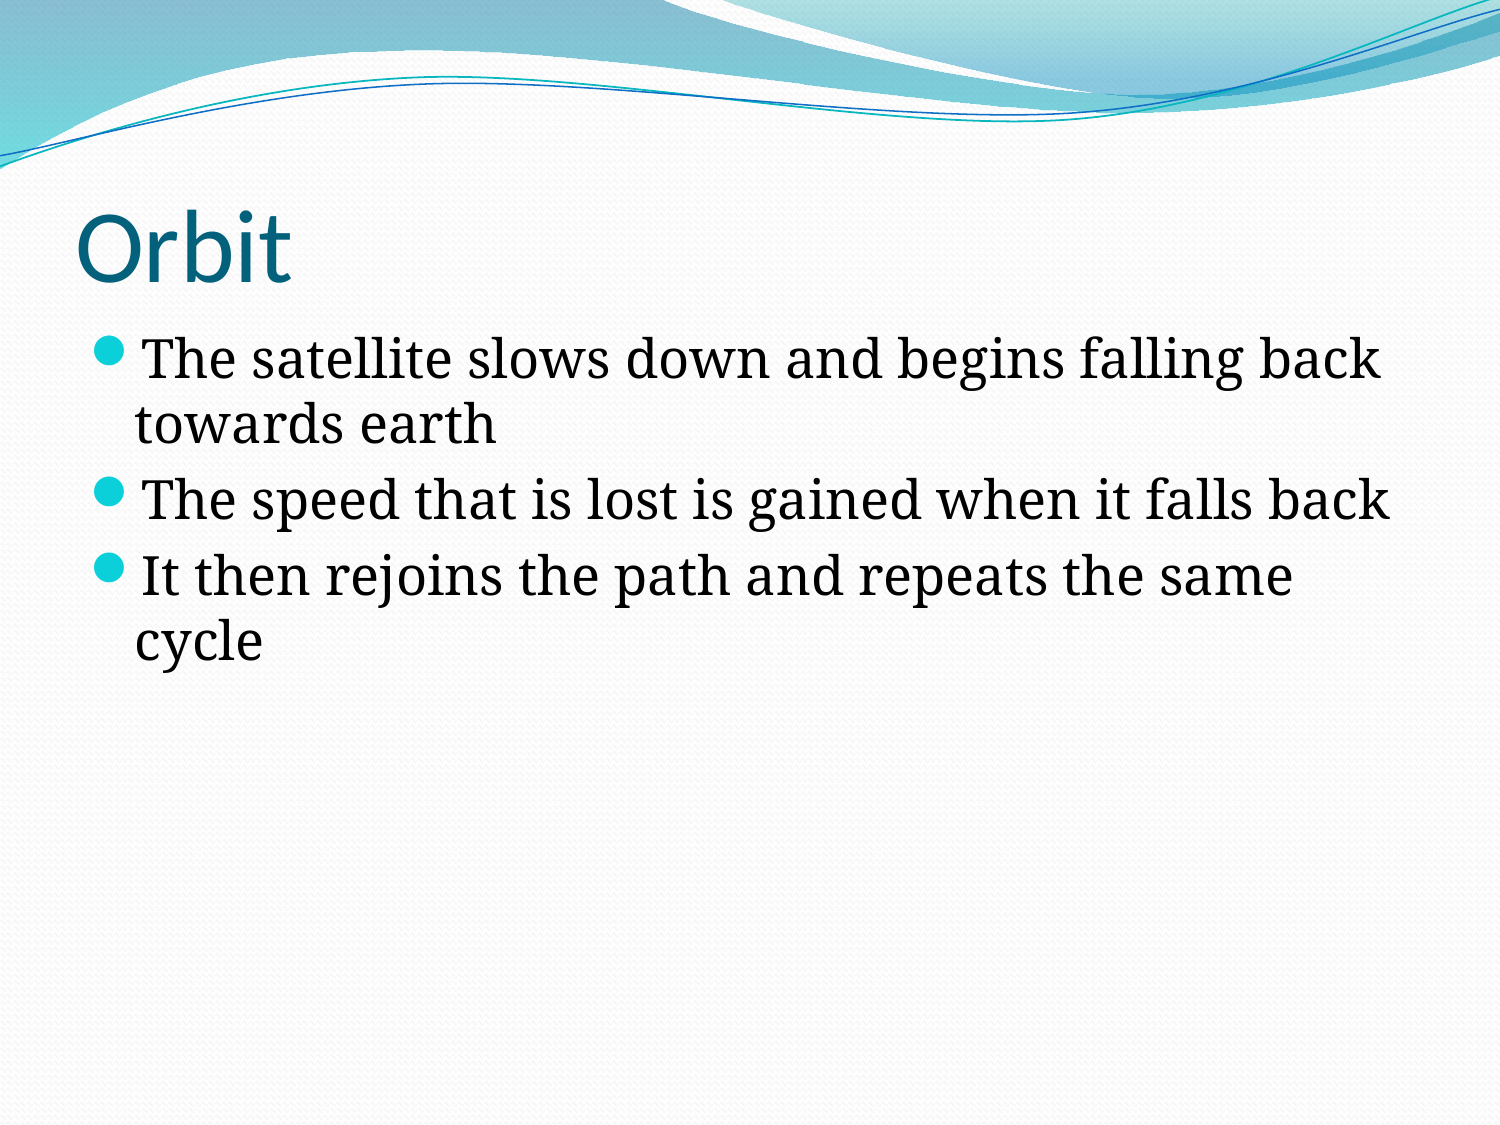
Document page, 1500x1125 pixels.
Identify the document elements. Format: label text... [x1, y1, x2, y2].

title Orbit [75, 115, 1425, 303]
list The satellite slows down and begins falling back towards earth The speed that is lost is gained when it falls back It then rejoins the path and repeats the same cycle [75, 317, 1425, 1038]
